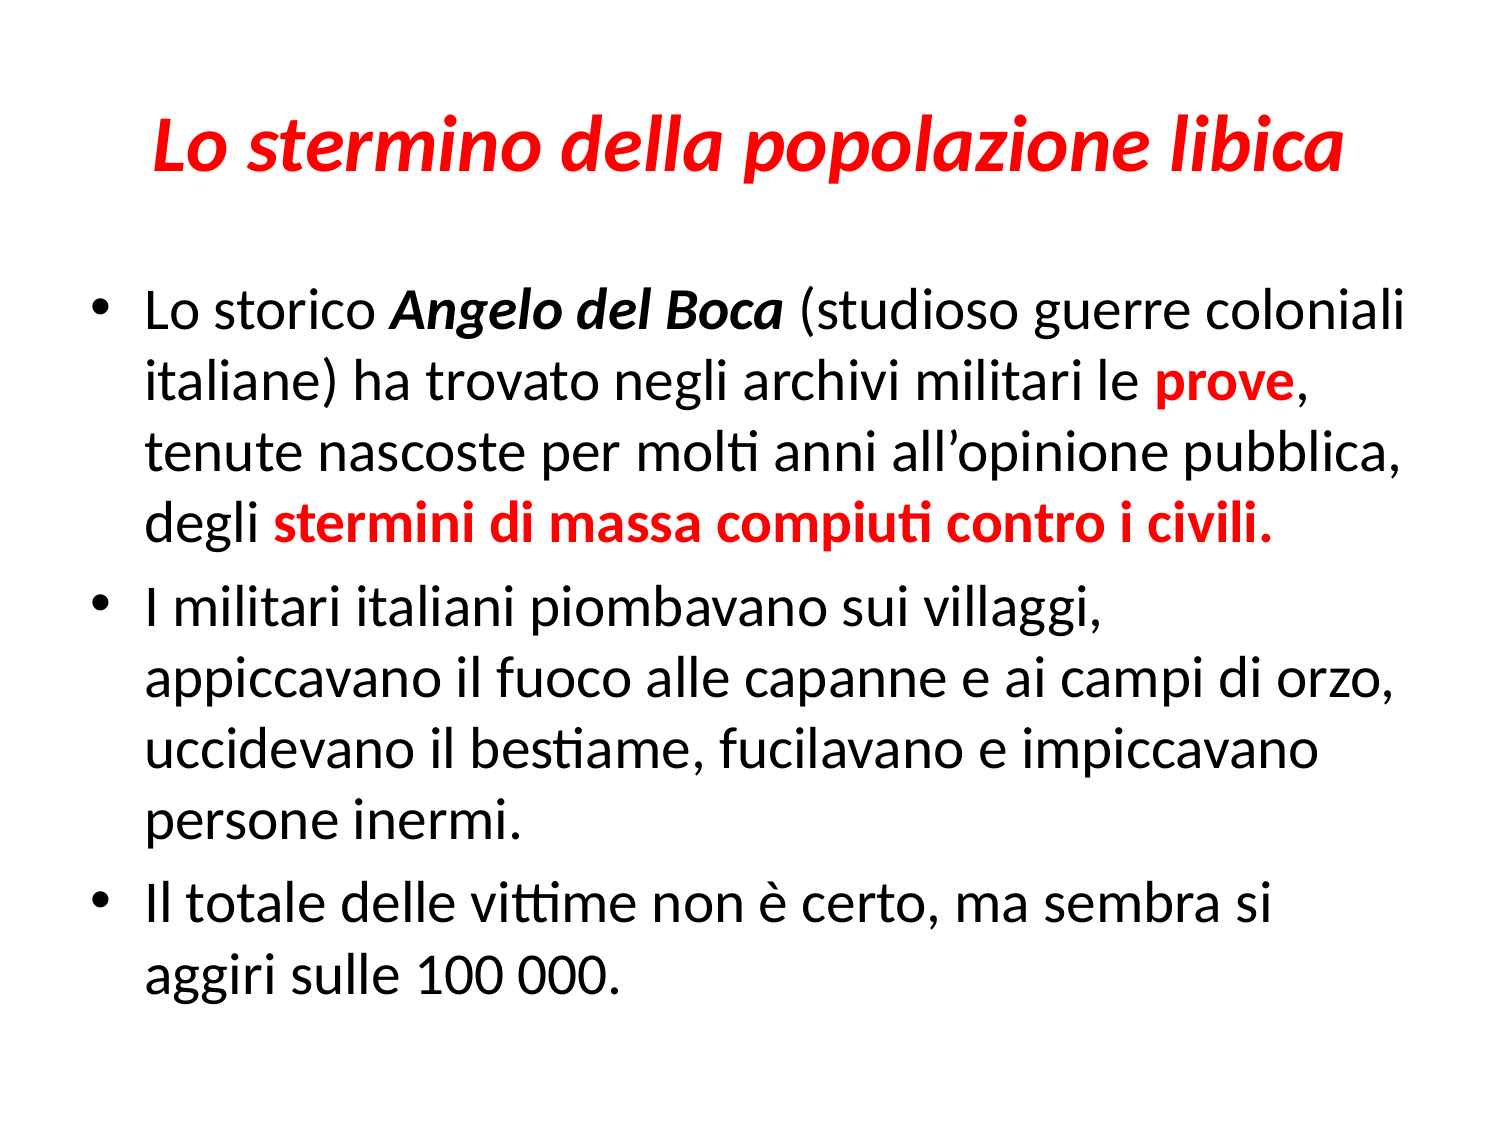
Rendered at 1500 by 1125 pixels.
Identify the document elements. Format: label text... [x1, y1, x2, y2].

list Lo storico Angelo del Boca (studioso guerre coloniali italiane) ha trovato negli archivi militari le prove, tenute nascoste per molti anni all’opinione pubblica, degli stermini di massa compiuti contro i civili. I militari italiani piombavano sui villaggi, appiccavano il fuoco alle capanne e ai campi di orzo, uccidevano il bestiame, fucilavano e impiccavano persone inermi. Il totale delle vittime non è certo, ma sembra si aggiri sulle 100 000. [75, 262, 1425, 1059]
title Lo stermino della popolazione libica [75, 45, 1425, 233]
